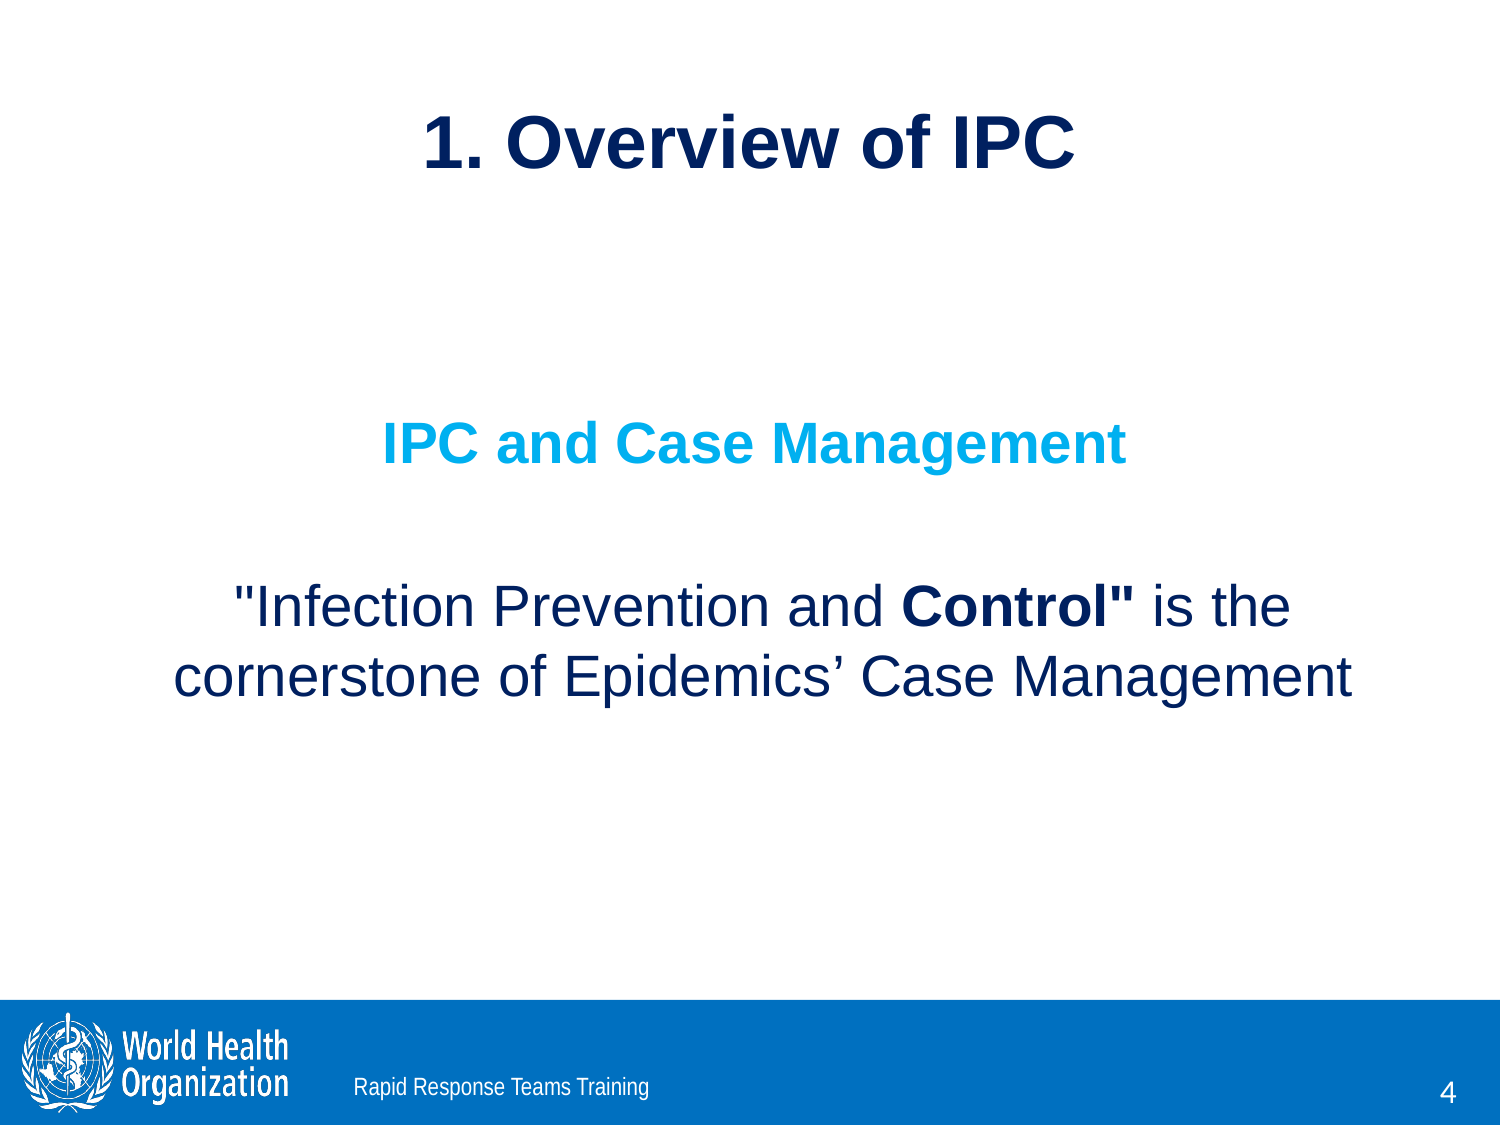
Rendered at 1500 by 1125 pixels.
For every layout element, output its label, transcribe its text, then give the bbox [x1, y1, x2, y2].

title 1. Overview of IPC [75, 45, 1425, 233]
picture [21, 1012, 288, 1113]
list IPC and Case Management "Infection Prevention and Control" is the cornerstone of Epidemics’ Case Management [88, 243, 1439, 1053]
